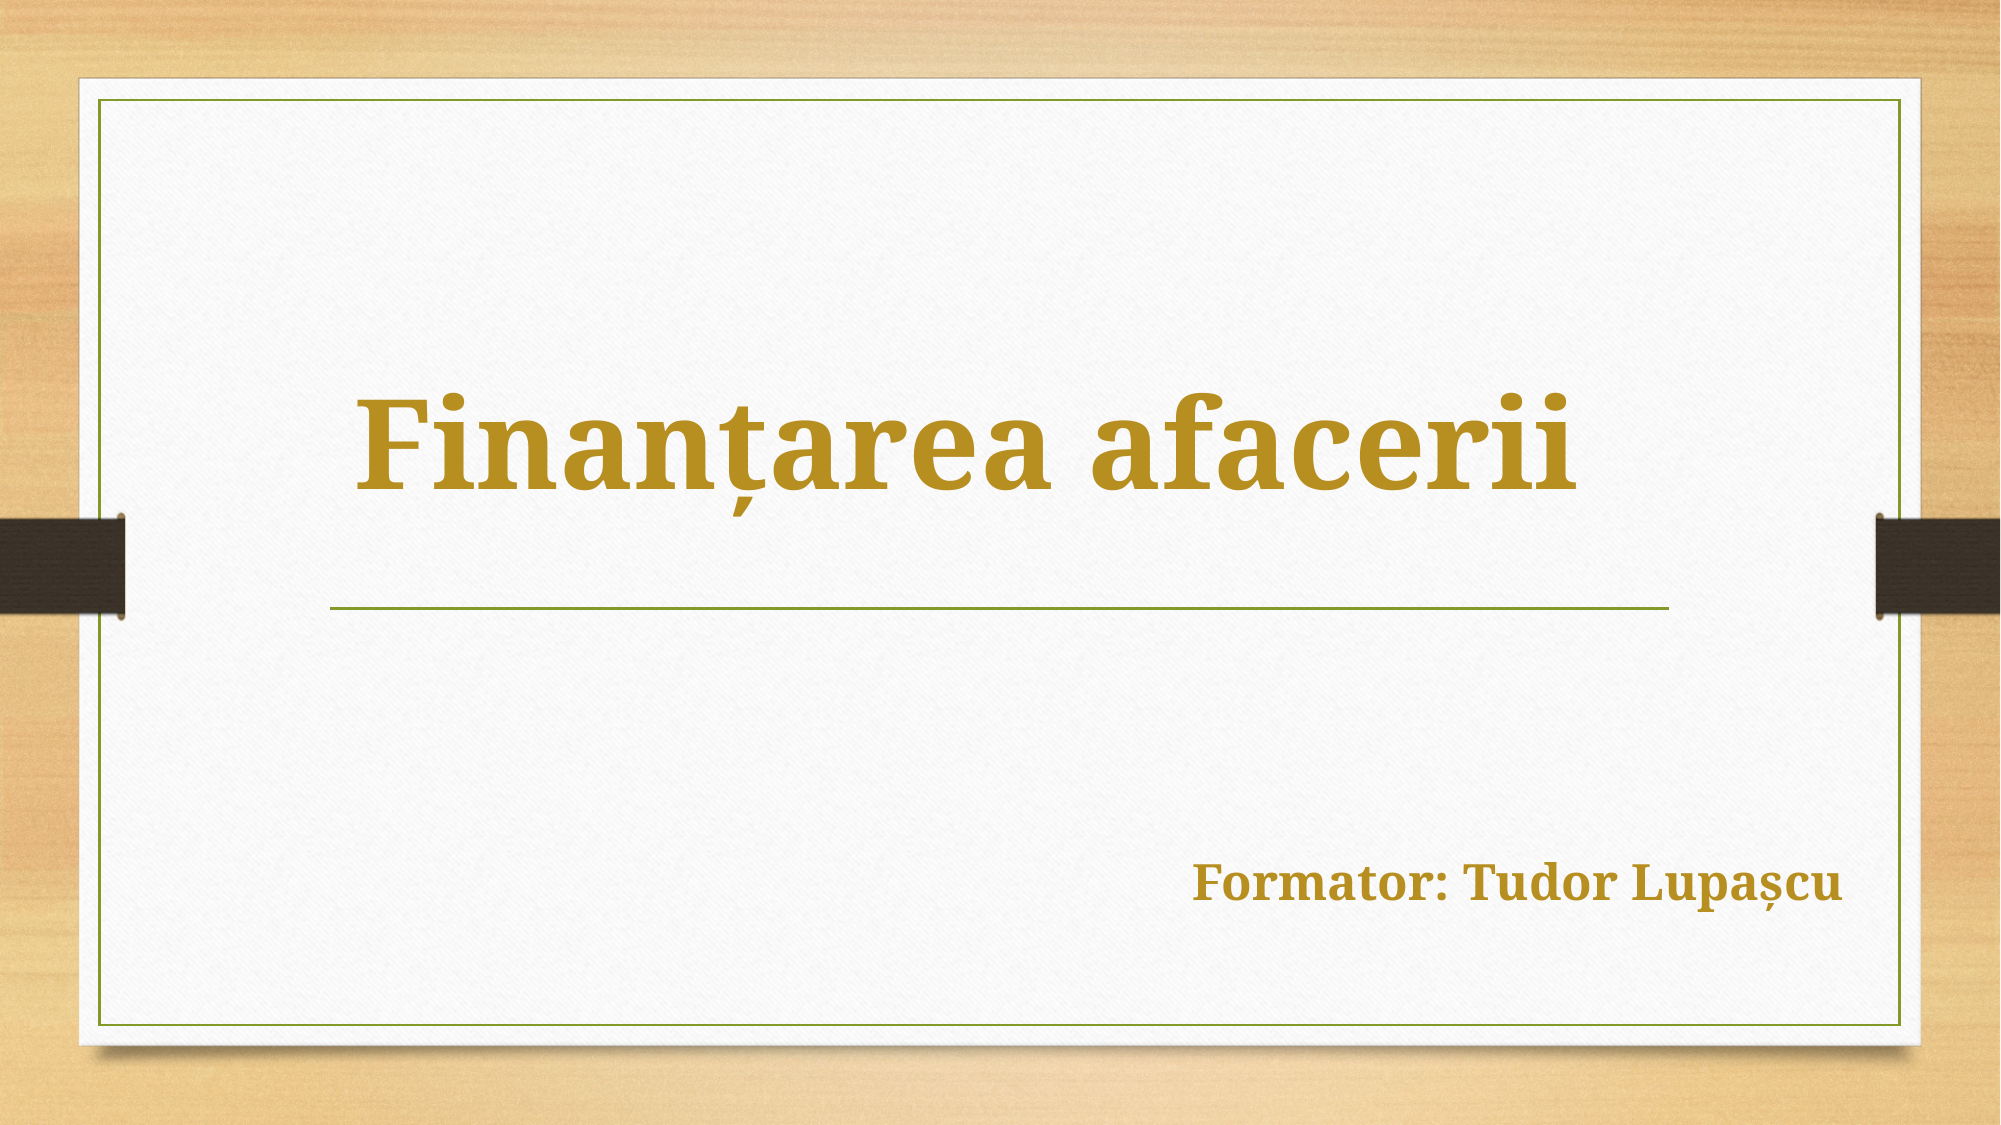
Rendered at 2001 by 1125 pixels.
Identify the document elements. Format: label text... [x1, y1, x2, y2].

picture [0, 0, 2001, 1125]
list Formator: Tudor Lupașcu [141, 843, 1859, 1005]
text_box Finanțarea afacerii [141, 357, 1794, 523]
